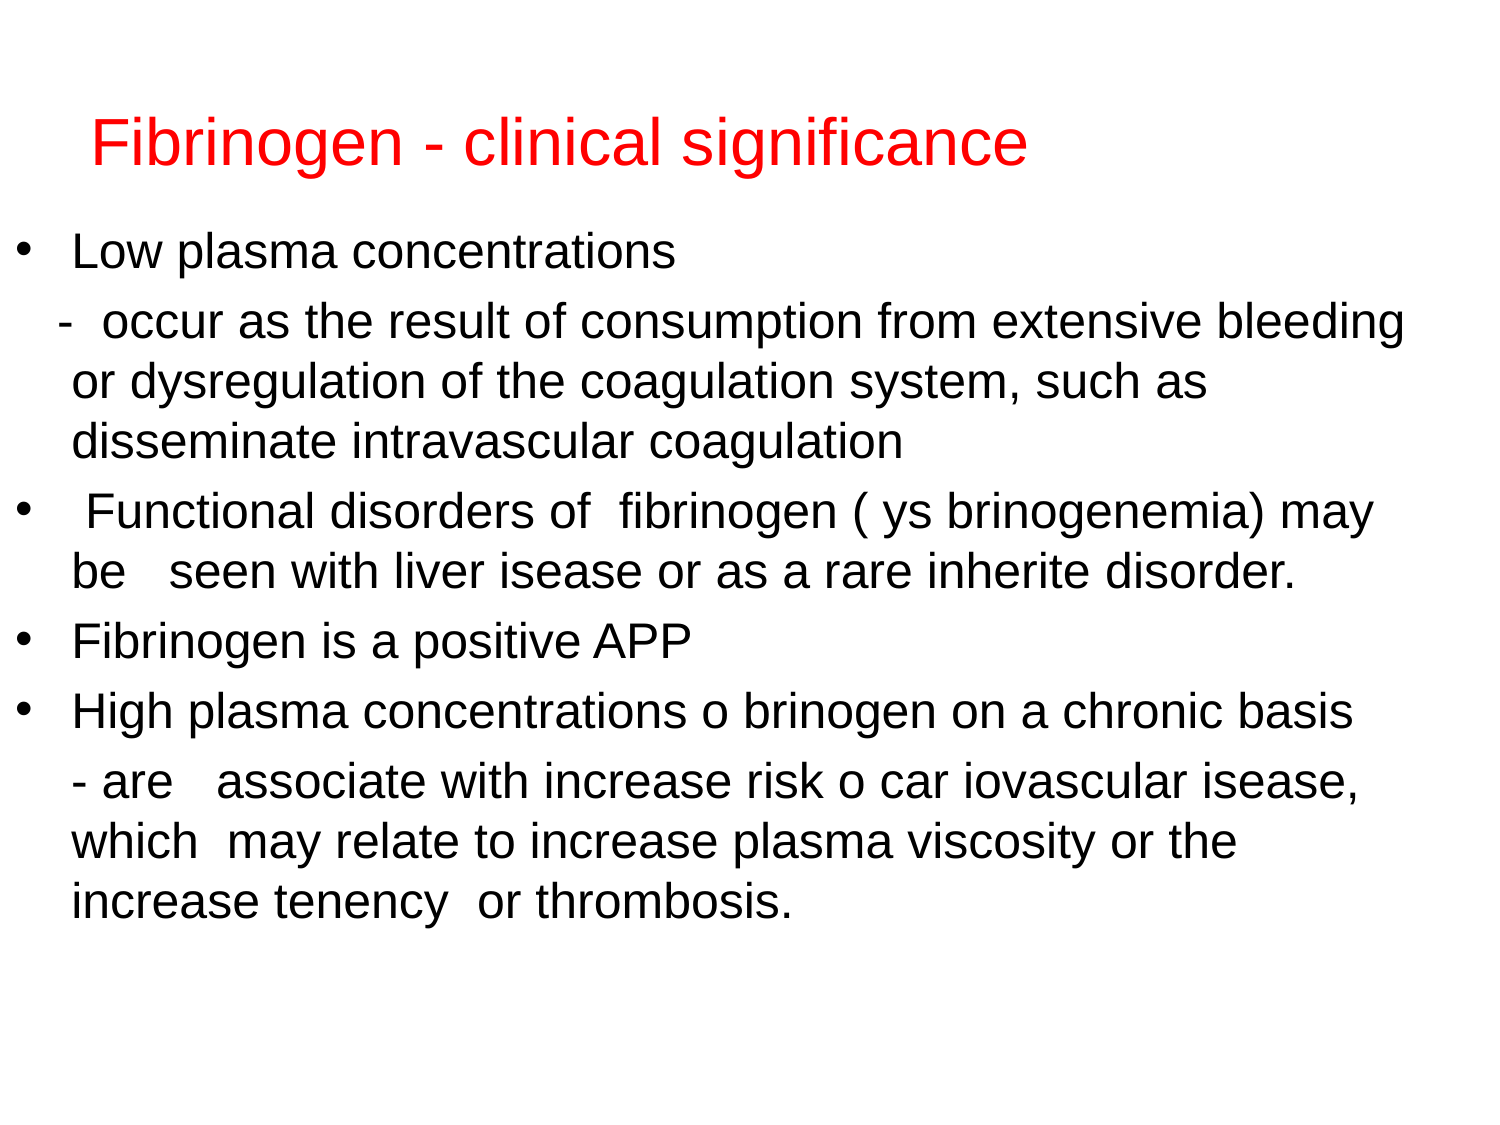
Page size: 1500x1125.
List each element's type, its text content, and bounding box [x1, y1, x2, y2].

title Fibrinogen - clinical significance [75, 45, 1425, 233]
list Low plasma concentrations - occur as the result of consumption from extensive bleeding or dysregulation of the coagulation system, such as disseminate intravascular coagulation Functional disorders of fibrinogen ( ys brinogenemia) may be seen with liver isease or as a rare inherite disorder. Fibrinogen is a positive APP High plasma concentrations o brinogen on a chronic basis - are associate with increase risk o car iovascular isease, which may relate to increase plasma viscosity or the increase tenency or thrombosis. [0, 210, 1421, 954]
